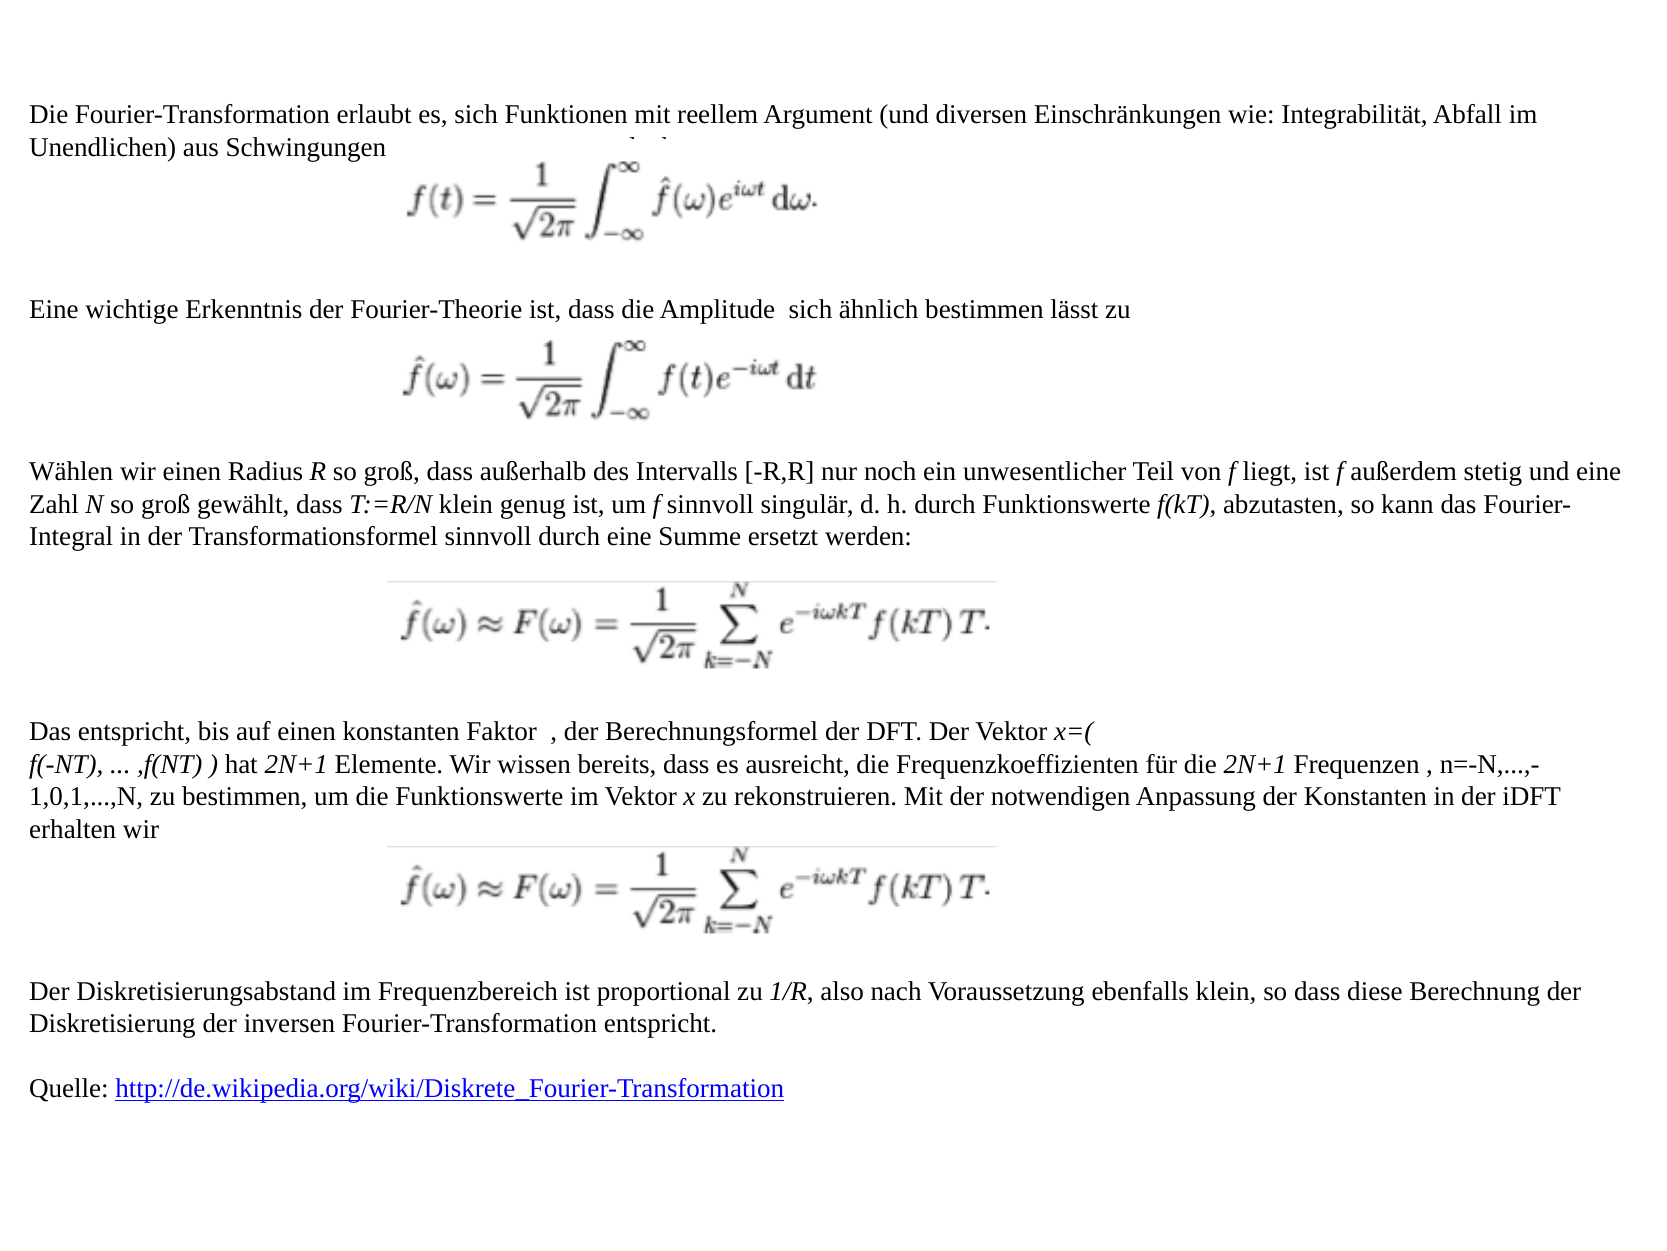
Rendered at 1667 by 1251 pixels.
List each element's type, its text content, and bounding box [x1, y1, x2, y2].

text_box Die Fourier-Transformation erlaubt es, sich Funktionen mit reellem Argument (und diversen Einschränkungen wie: Integrabilität, Abfall im Unendlichen) aus Schwingungen zusammengesetzt zu denken: Eine wichtige Erkenntnis der Fourier-Theorie ist, dass die Amplitude sich ähnlich bestimmen lässt zu Wählen wir einen Radius R so groß, dass außerhalb des Intervalls [-R,R] nur noch ein unwesentlicher Teil von f liegt, ist f außerdem stetig und eine Zahl N so groß gewählt, dass T:=R/N klein genug ist, um f sinnvoll singulär, d. h. durch Funktionswerte f(kT), abzutasten, so kann das Fourier-Integral in der Transformationsformel sinnvoll durch eine Summe ersetzt werden: Das entspricht, bis auf einen konstanten Faktor , der Berechnungsformel der DFT. Der Vektor x=( f(-NT), ... ,f(NT) ) hat 2N+1 Elemente. Wir wissen bereits, dass es ausreicht, die Frequenzkoeffizienten für die 2N+1 Frequenzen , n=-N,...,-1,0,1,...,N, zu bestimmen, um die Funktionswerte im Vektor x zu rekonstruieren. Mit der notwendigen Anpassung der Konstanten in der iDFT erhalten wir Der Diskretisierungsabstand im Frequenzbereich ist proportional zu 1/R, also nach Voraussetzung ebenfalls klein, so dass diese Berechnung der Diskretisierung der inversen Fourier-Transformation entspricht. Quelle: http://de.wikipedia.org/wiki/Diskrete_Fourier-Transformation [22, 90, 1644, 1110]
picture [391, 139, 830, 255]
picture [387, 574, 999, 674]
picture [389, 324, 832, 430]
picture [387, 839, 999, 938]
